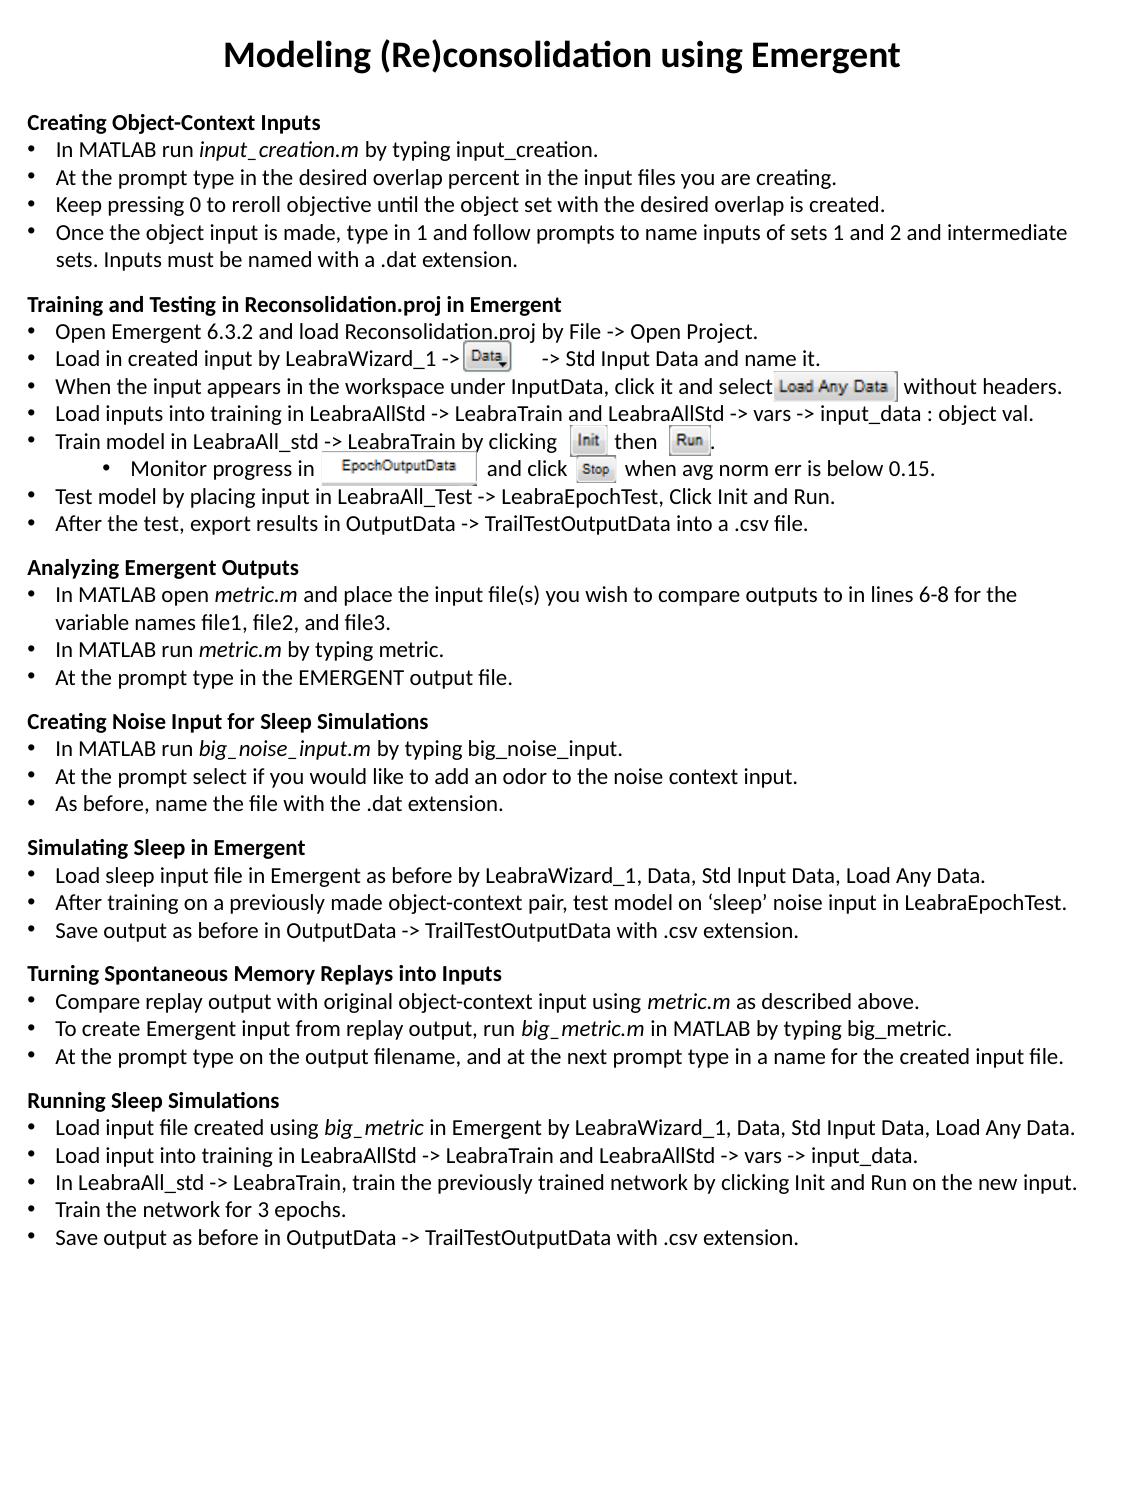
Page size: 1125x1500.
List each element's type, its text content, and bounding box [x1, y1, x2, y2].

picture [321, 451, 477, 486]
text_box Training and Testing in Reconsolidation.proj in Emergent Open Emergent 6.3.2 and load Reconsolidation.proj by File -> Open Project. Load in created input by LeabraWizard_1 -> -> Std Input Data and name it. When the input appears in the workspace under InputData, click it and select without headers. Load inputs into training in LeabraAllStd -> LeabraTrain and LeabraAllStd -> vars -> input_data : object val. Train model in LeabraAll_std -> LeabraTrain by clicking then . Monitor progress in and click when avg norm err is below 0.15. Test model by placing input in LeabraAll_Test -> LeabraEpochTest, Click Init and Run. After the test, export results in OutputData -> TrailTestOutputData into a .csv file. [12, 281, 1112, 544]
text_box Analyzing Emergent Outputs In MATLAB open metric.m and place the input file(s) you wish to compare outputs to in lines 6-8 for the variable names file1, file2, and file3. In MATLAB run metric.m by typing metric. At the prompt type in the EMERGENT output file. [12, 545, 1112, 698]
picture [462, 340, 513, 374]
text_box Modeling (Re)consolidation using Emergent [208, 22, 917, 83]
picture [773, 371, 898, 402]
text_box Creating Noise Input for Sleep Simulations In MATLAB run big_noise_input.m by typing big_noise_input. At the prompt select if you would like to add an odor to the noise context input. As before, name the file with the .dat extension. [12, 699, 1112, 824]
picture [569, 424, 617, 483]
text_box Creating Object-Context Inputs In MATLAB run input_creation.m by typing input_creation. At the prompt type in the desired overlap percent in the input files you are creating. Keep pressing 0 to reroll objective until the object set with the desired overlap is created. Once the object input is made, type in 1 and follow prompts to name inputs of sets 1 and 2 and intermediate sets. Inputs must be named with a .dat extension. [12, 99, 1112, 280]
text_box Running Sleep Simulations Load input file created using big_metric in Emergent by LeabraWizard_1, Data, Std Input Data, Load Any Data. Load input into training in LeabraAllStd -> LeabraTrain and LeabraAllStd -> vars -> input_data. In LeabraAll_std -> LeabraTrain, train the previously trained network by clicking Init and Run on the new input. Train the network for 3 epochs. Save output as before in OutputData -> TrailTestOutputData with .csv extension. [12, 1077, 1112, 1258]
picture [668, 425, 711, 456]
text_box Turning Spontaneous Memory Replays into Inputs Compare replay output with original object-context input using metric.m as described above. To create Emergent input from replay output, run big_metric.m in MATLAB by typing big_metric. At the prompt type on the output filename, and at the next prompt type in a name for the created input file. [12, 951, 1112, 1077]
text_box Simulating Sleep in Emergent Load sleep input file in Emergent as before by LeabraWizard_1, Data, Std Input Data, Load Any Data. After training on a previously made object-context pair, test model on ‘sleep’ noise input in LeabraEpochTest. Save output as before in OutputData -> TrailTestOutputData with .csv extension. [12, 825, 1112, 950]
